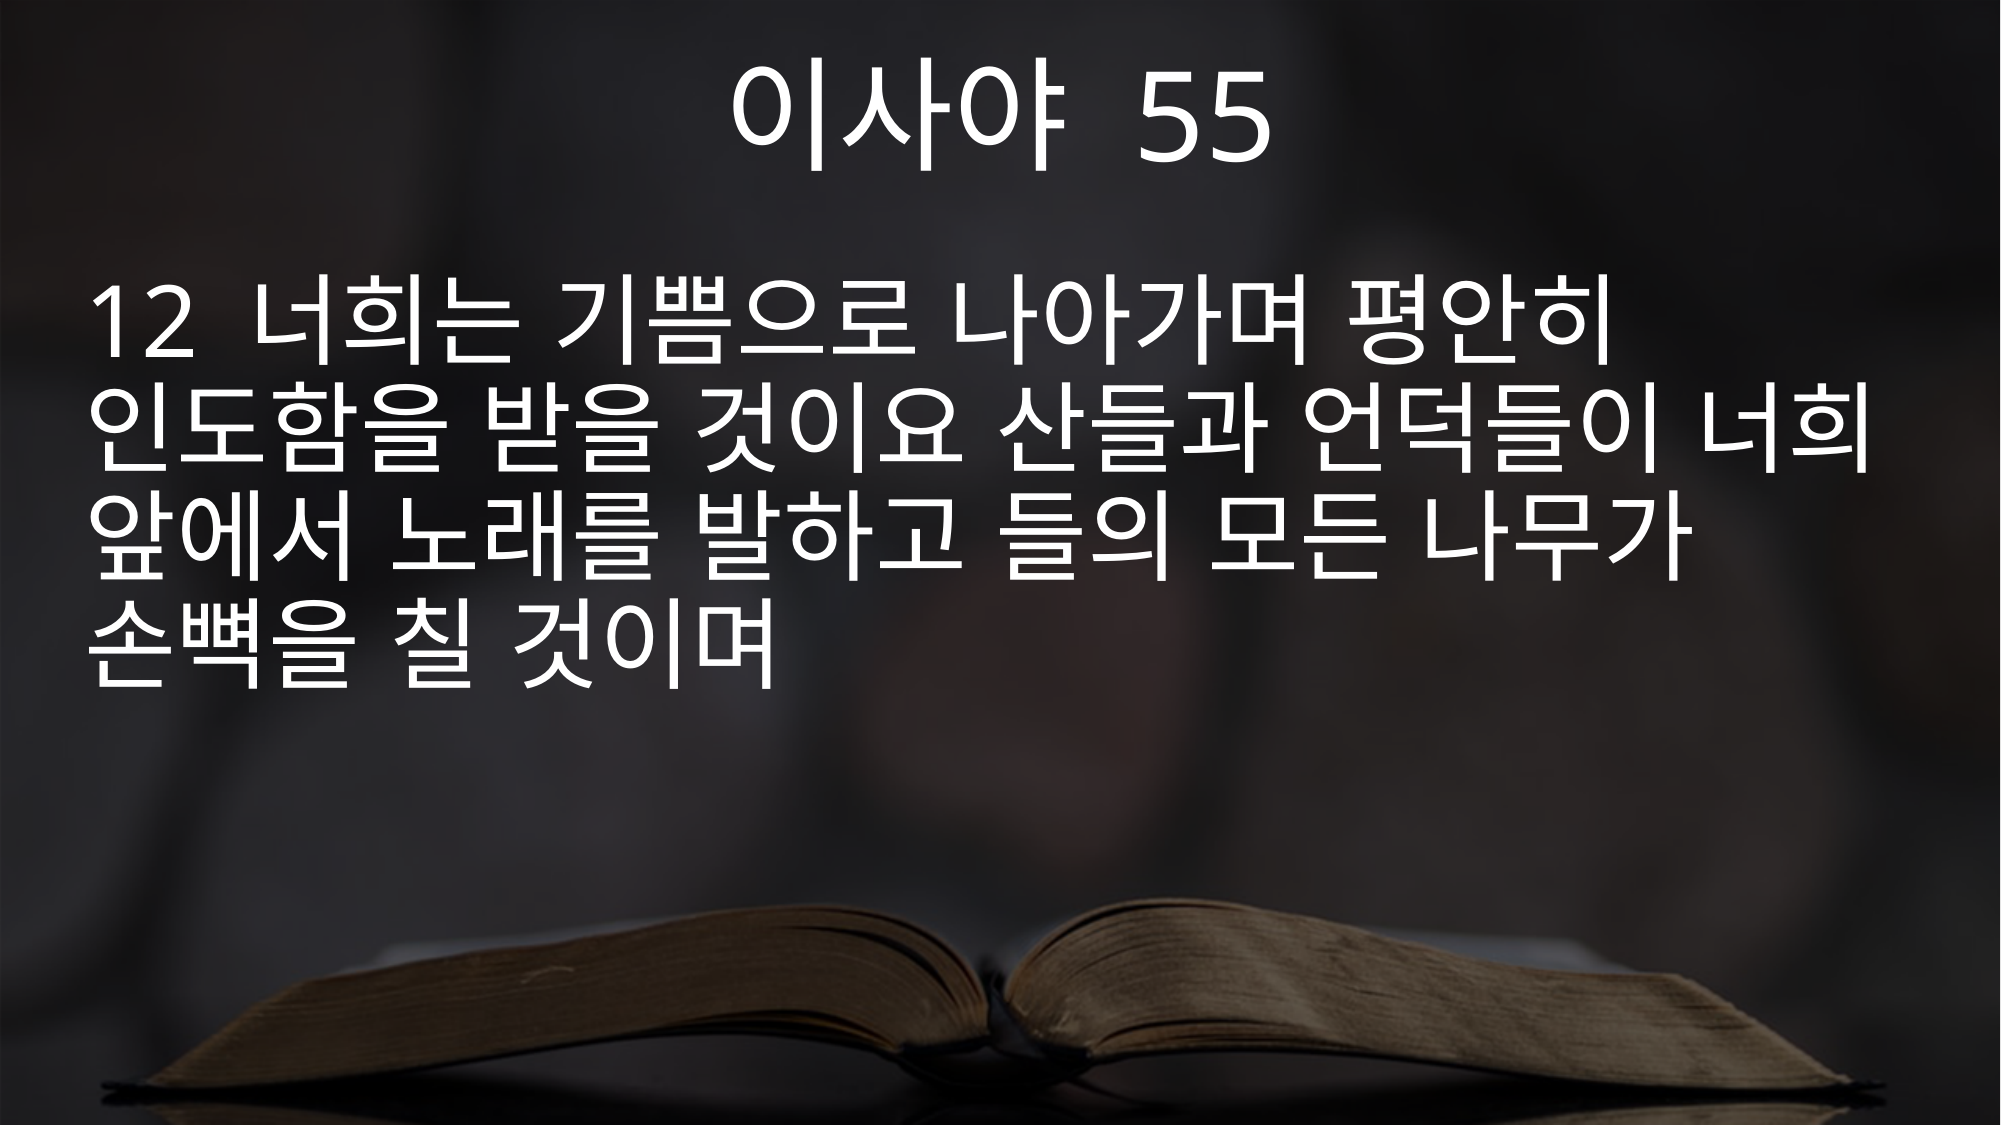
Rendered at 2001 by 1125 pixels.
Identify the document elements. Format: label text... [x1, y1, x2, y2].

list 12 너희는 기쁨으로 나아가며 평안히 인도함을 받을 것이요 산들과 언덕들이 너희 앞에서 노래를 발하고 들의 모든 나무가 손뼉을 칠 것이며 [69, 263, 1953, 423]
footer 이사야 55 [0, 32, 2000, 192]
picture [0, 0, 2001, 1125]
